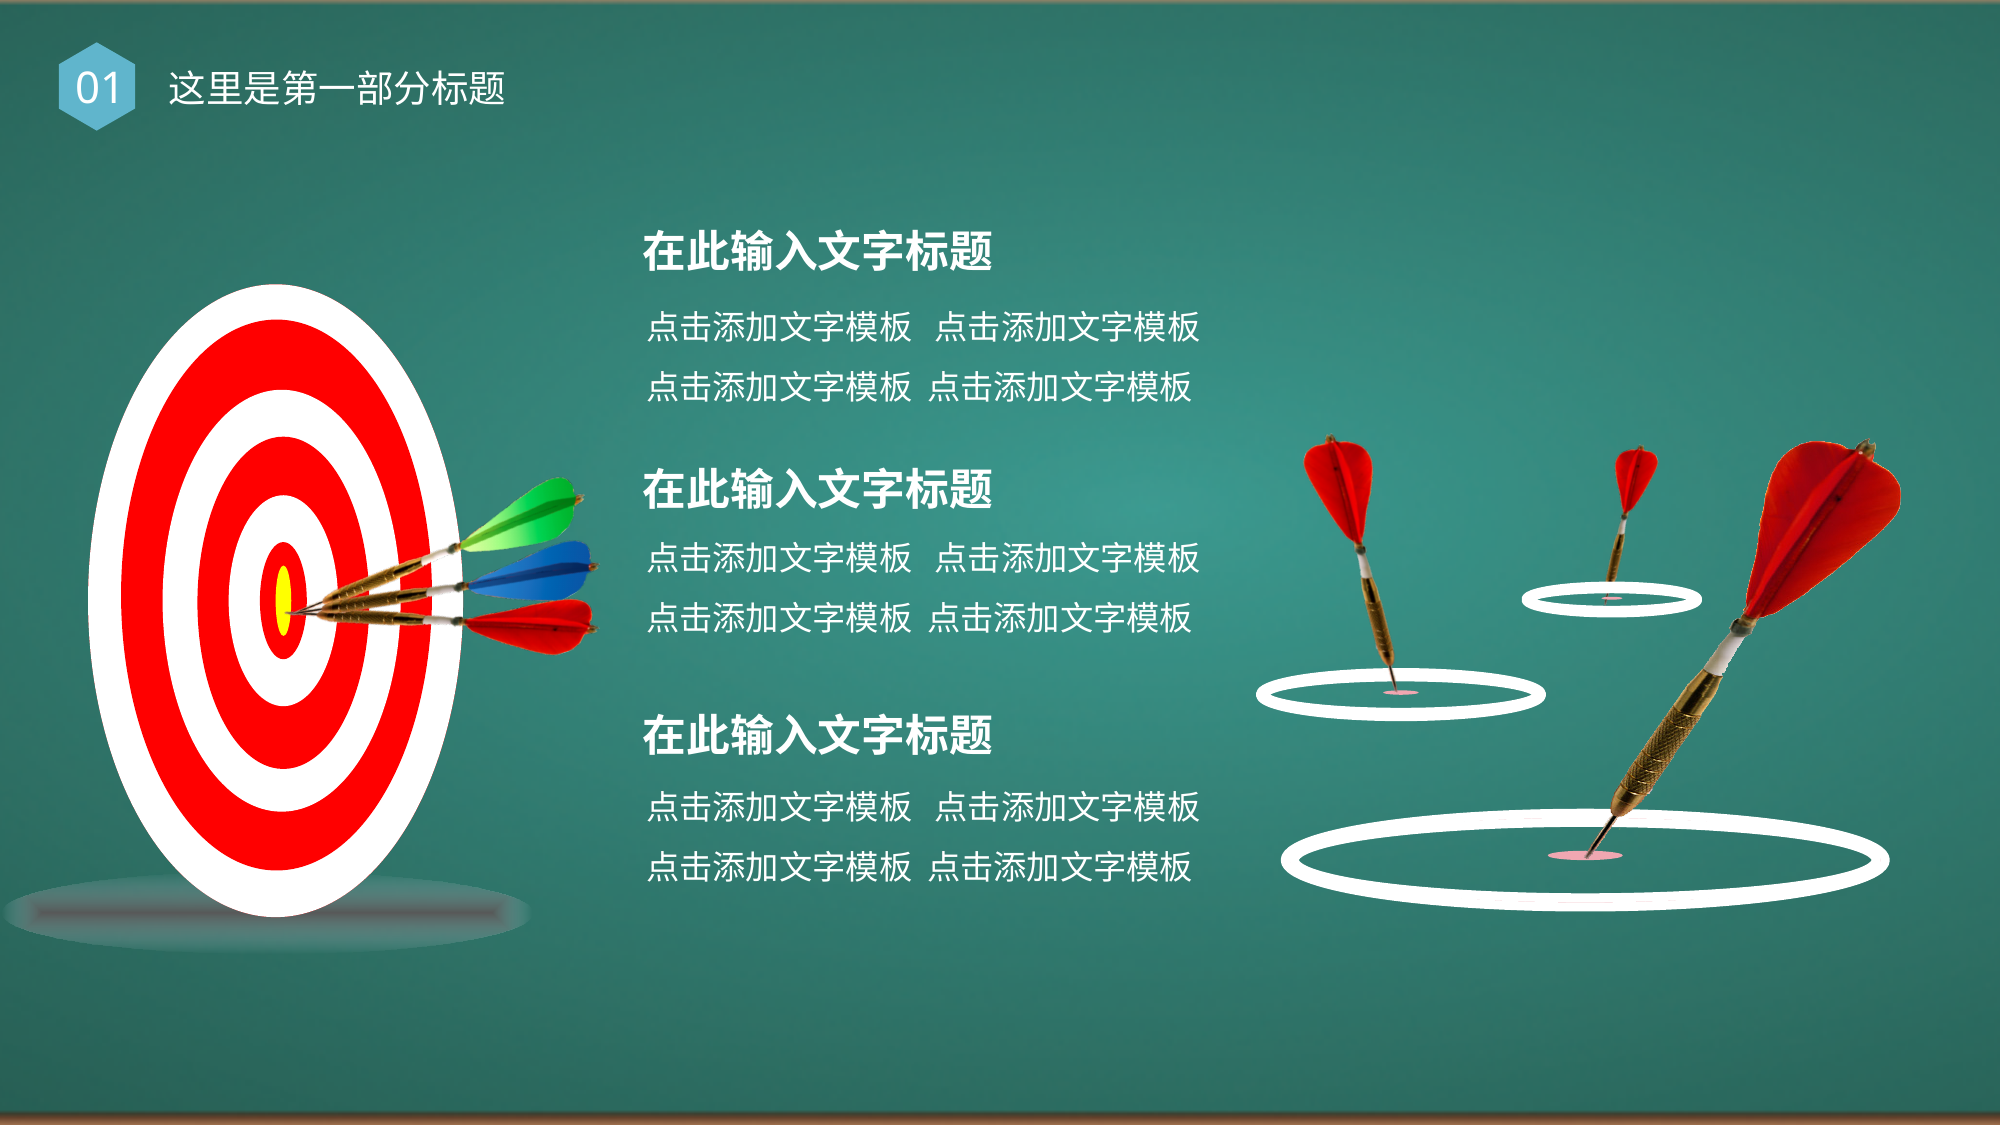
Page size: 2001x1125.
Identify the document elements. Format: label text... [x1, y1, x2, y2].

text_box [1547, 454, 1698, 614]
text_box 这里是第一部分标题 [148, 54, 654, 120]
picture [0, 0, 2000, 1125]
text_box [1260, 449, 1542, 717]
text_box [1, 284, 534, 955]
text_box 点击添加文字模板 点击添加文字模板 点击添加文字模板 点击添加文字模板 [626, 507, 1254, 707]
text_box 点击添加文字模板 点击添加文字模板 点击添加文字模板 点击添加文字模板 [626, 275, 1444, 476]
text_box 在此输入文字标题 [622, 451, 1014, 524]
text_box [1285, 437, 1902, 908]
text_box 在此输入文字标题 [622, 213, 1014, 286]
text_box 在此输入文字标题 [622, 697, 1014, 771]
text_box 01 [60, 52, 153, 120]
text_box [79, 42, 114, 52]
text_box 点击添加文字模板 点击添加文字模板 点击添加文字模板 点击添加文字模板 [626, 756, 1294, 956]
text_box [78, 120, 116, 131]
